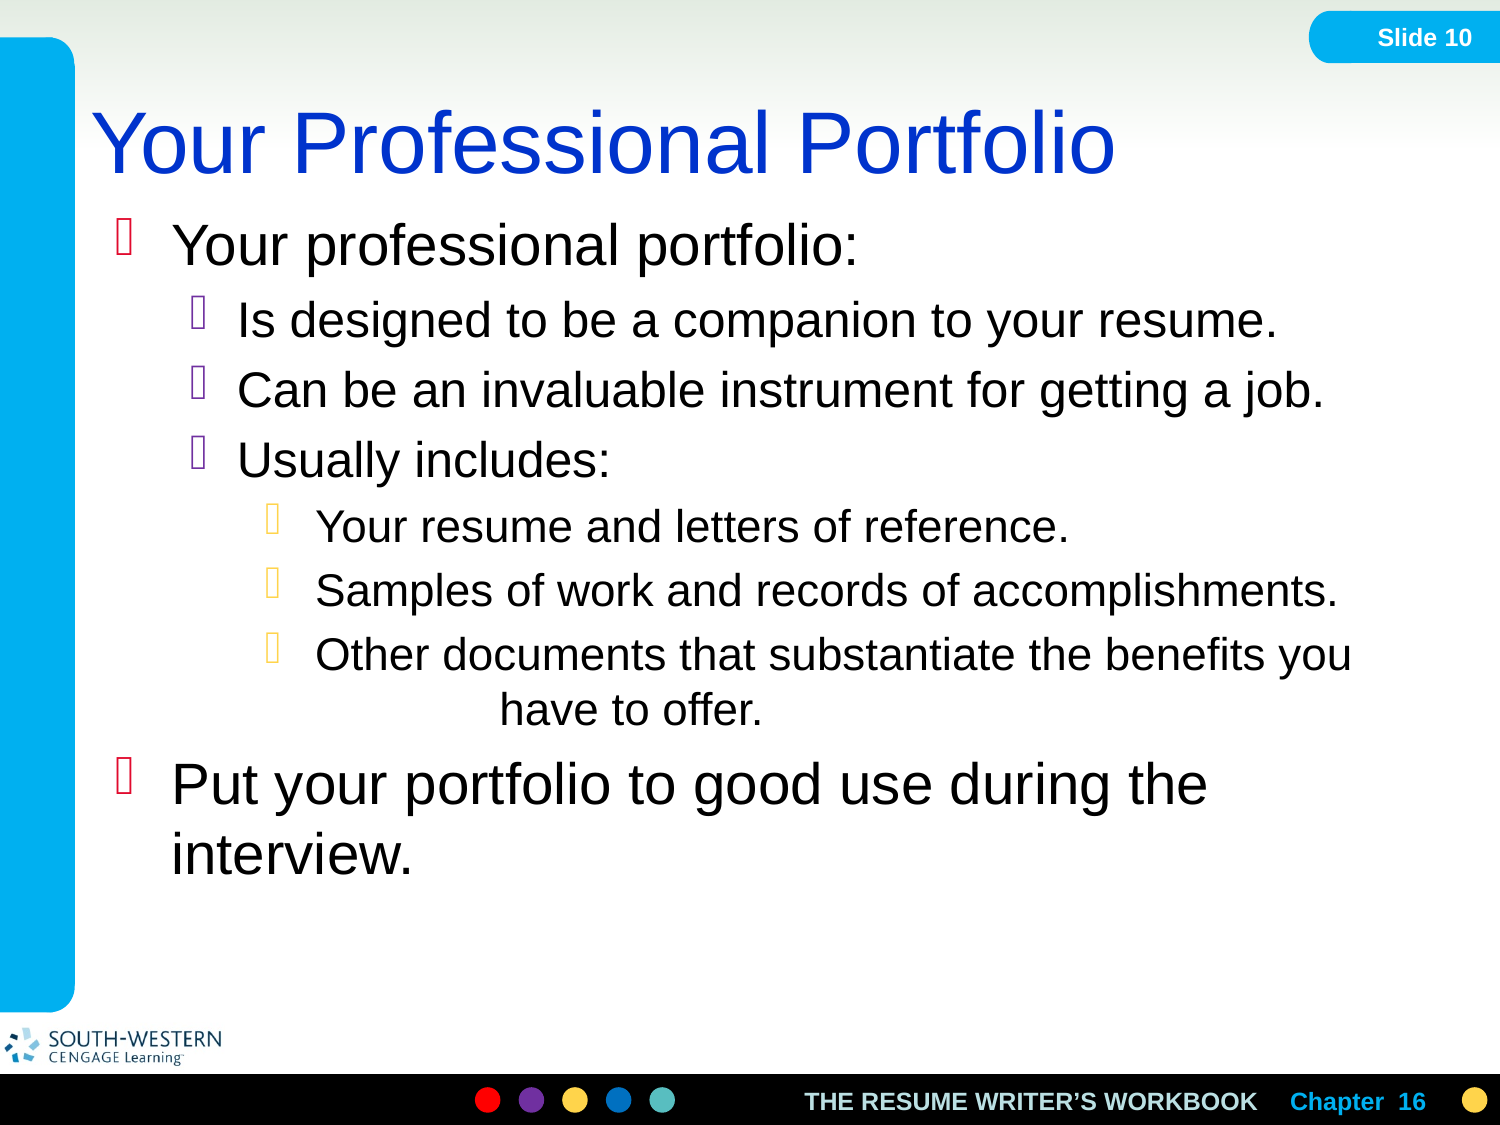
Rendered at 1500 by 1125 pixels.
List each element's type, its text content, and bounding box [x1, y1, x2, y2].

title Your Professional Portfolio [74, 44, 1426, 233]
list Your professional portfolio: Is designed to be a companion to your resume. Can be an invaluable instrument for getting a job. Usually includes: Your resume and letters of reference. Samples of work and records of accomplishments. Other documents that substantiate the benefits you have to offer. Put your portfolio to good use during the interview. [99, 199, 1451, 943]
slide_number Slide 10 [1312, 13, 1488, 93]
picture [0, 1022, 225, 1073]
footer Chapter 16 [1274, 1075, 1476, 1125]
